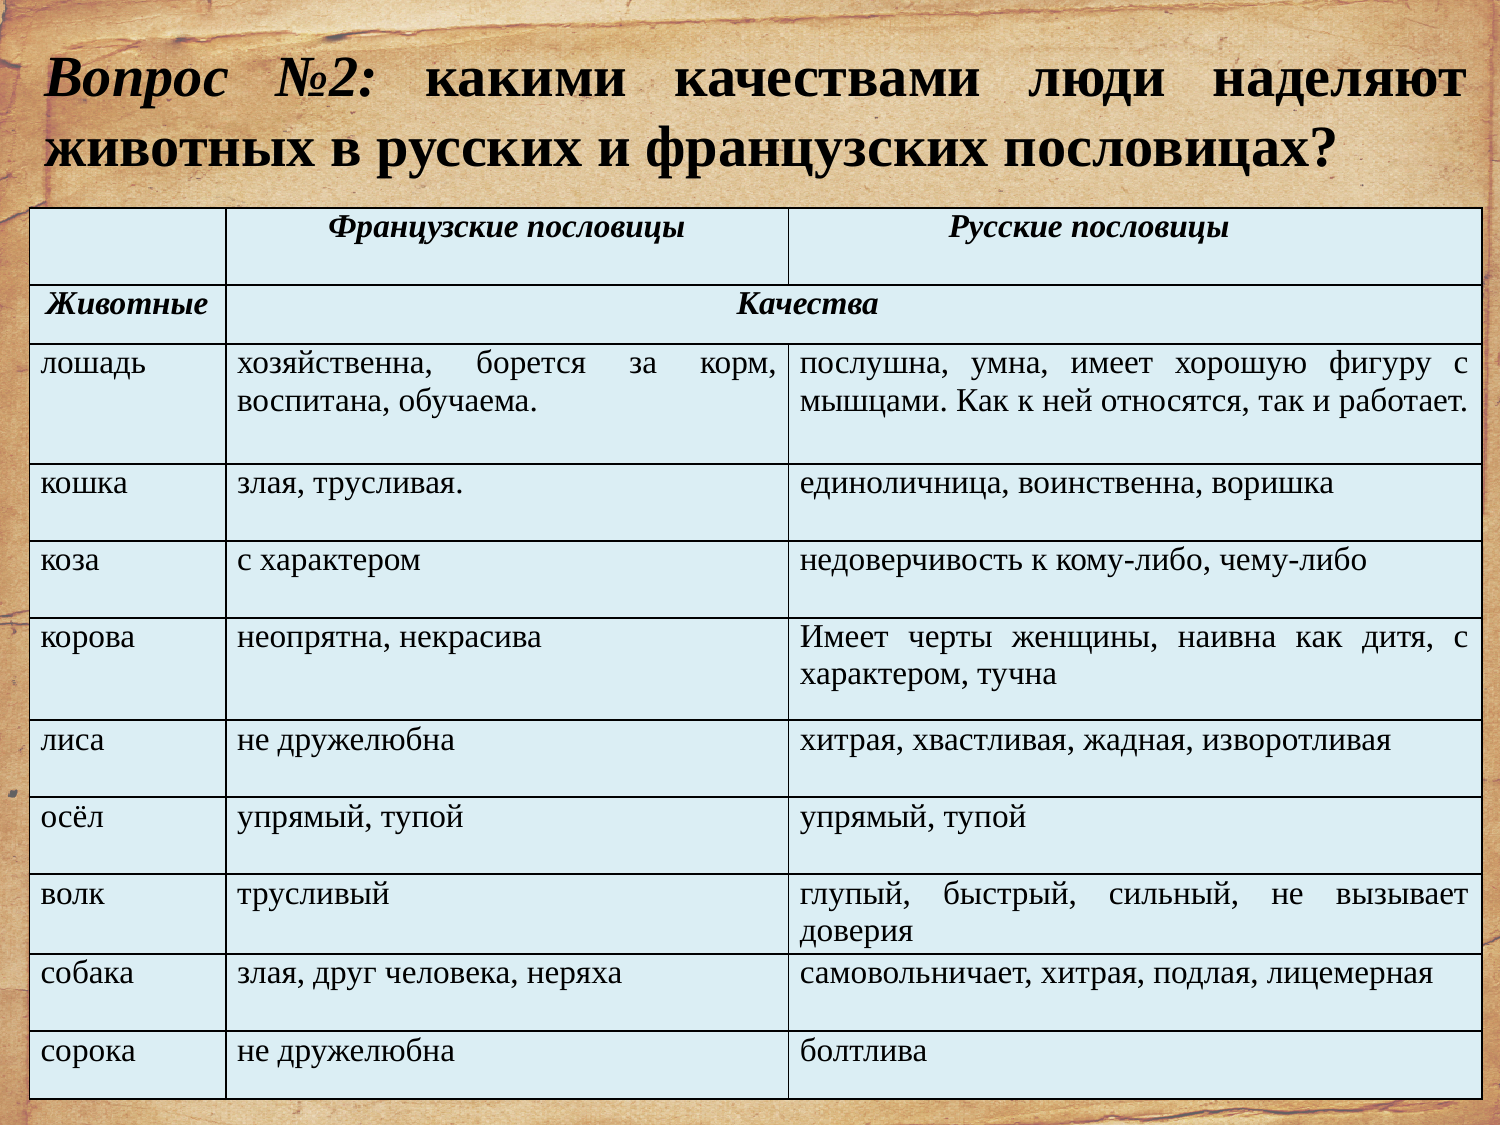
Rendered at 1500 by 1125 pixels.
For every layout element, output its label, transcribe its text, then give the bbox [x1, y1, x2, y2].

table_cell единоличница, воинственна, воришка [789, 465, 1481, 540]
table_cell злая, друг человека, неряха [227, 955, 788, 1030]
table_cell сорока [30, 1032, 225, 1098]
table_cell злая, трусливая. [227, 465, 788, 540]
table_cell осёл [30, 798, 225, 873]
table_header Русские пословицы [789, 209, 1481, 284]
table_cell коза [30, 542, 225, 617]
table_cell с характером [227, 542, 788, 617]
table_cell послушна, умна, имеет хорошую фигуру с мышцами. Как к ней относятся, так и работает. [789, 345, 1481, 463]
table_cell упрямый, тупой [227, 798, 788, 873]
table_cell Качества [227, 286, 1481, 343]
table_cell хозяйственна, борется за корм, воспитана, обучаема. [227, 345, 788, 463]
table_cell неопрятна, некрасива [227, 619, 788, 719]
table_cell корова [30, 619, 225, 719]
table_cell трусливый [227, 875, 788, 953]
table_cell недоверчивость к кому-либо, чему-либо [789, 542, 1481, 617]
table_cell волк [30, 875, 225, 953]
table_cell не дружелюбна [227, 721, 788, 796]
table_cell не дружелюбна [227, 1032, 788, 1098]
table_cell лиса [30, 721, 225, 796]
table_cell болтлива [789, 1032, 1481, 1098]
table_header [30, 209, 225, 284]
table_cell упрямый, тупой [789, 798, 1481, 873]
table_cell Имеет черты женщины, наивна как дитя, с характером, тучна [789, 619, 1481, 719]
table_cell Животные [30, 286, 225, 343]
text_box Вопрос №2: какими качествами люди наделяют животных в русских и французских пословицах? [29, 30, 1483, 186]
table_cell глупый, быстрый, сильный, не вызывает доверия [789, 875, 1481, 953]
table_cell лошадь [30, 345, 225, 463]
table_cell самовольничает, хитрая, подлая, лицемерная [789, 955, 1481, 1030]
table_cell хитрая, хвастливая, жадная, изворотливая [789, 721, 1481, 796]
table_cell кошка [30, 465, 225, 540]
table_header Французские пословицы [227, 209, 788, 284]
table_cell собака [30, 955, 225, 1030]
